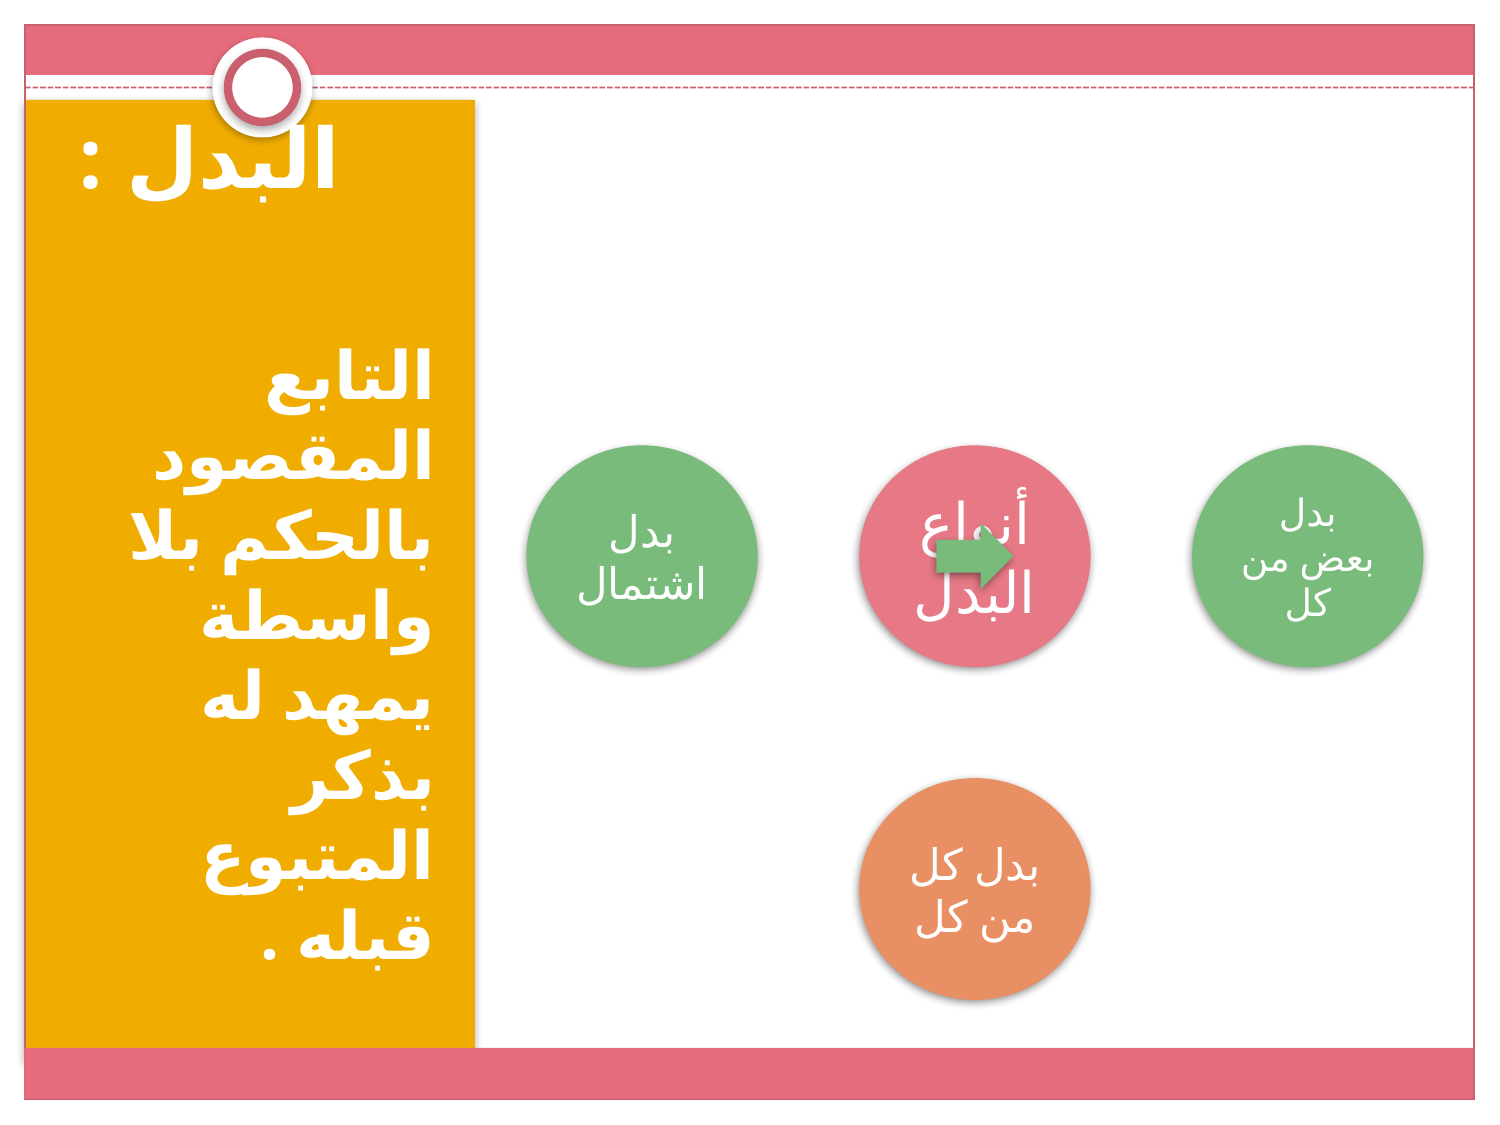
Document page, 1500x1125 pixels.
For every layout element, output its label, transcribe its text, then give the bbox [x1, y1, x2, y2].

list التابع المقصود بالحكم بلا واسطة يمهد له بذكر المتبوع قبله . [62, 324, 450, 1005]
title البدل : [62, 149, 450, 313]
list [512, 112, 1438, 1001]
